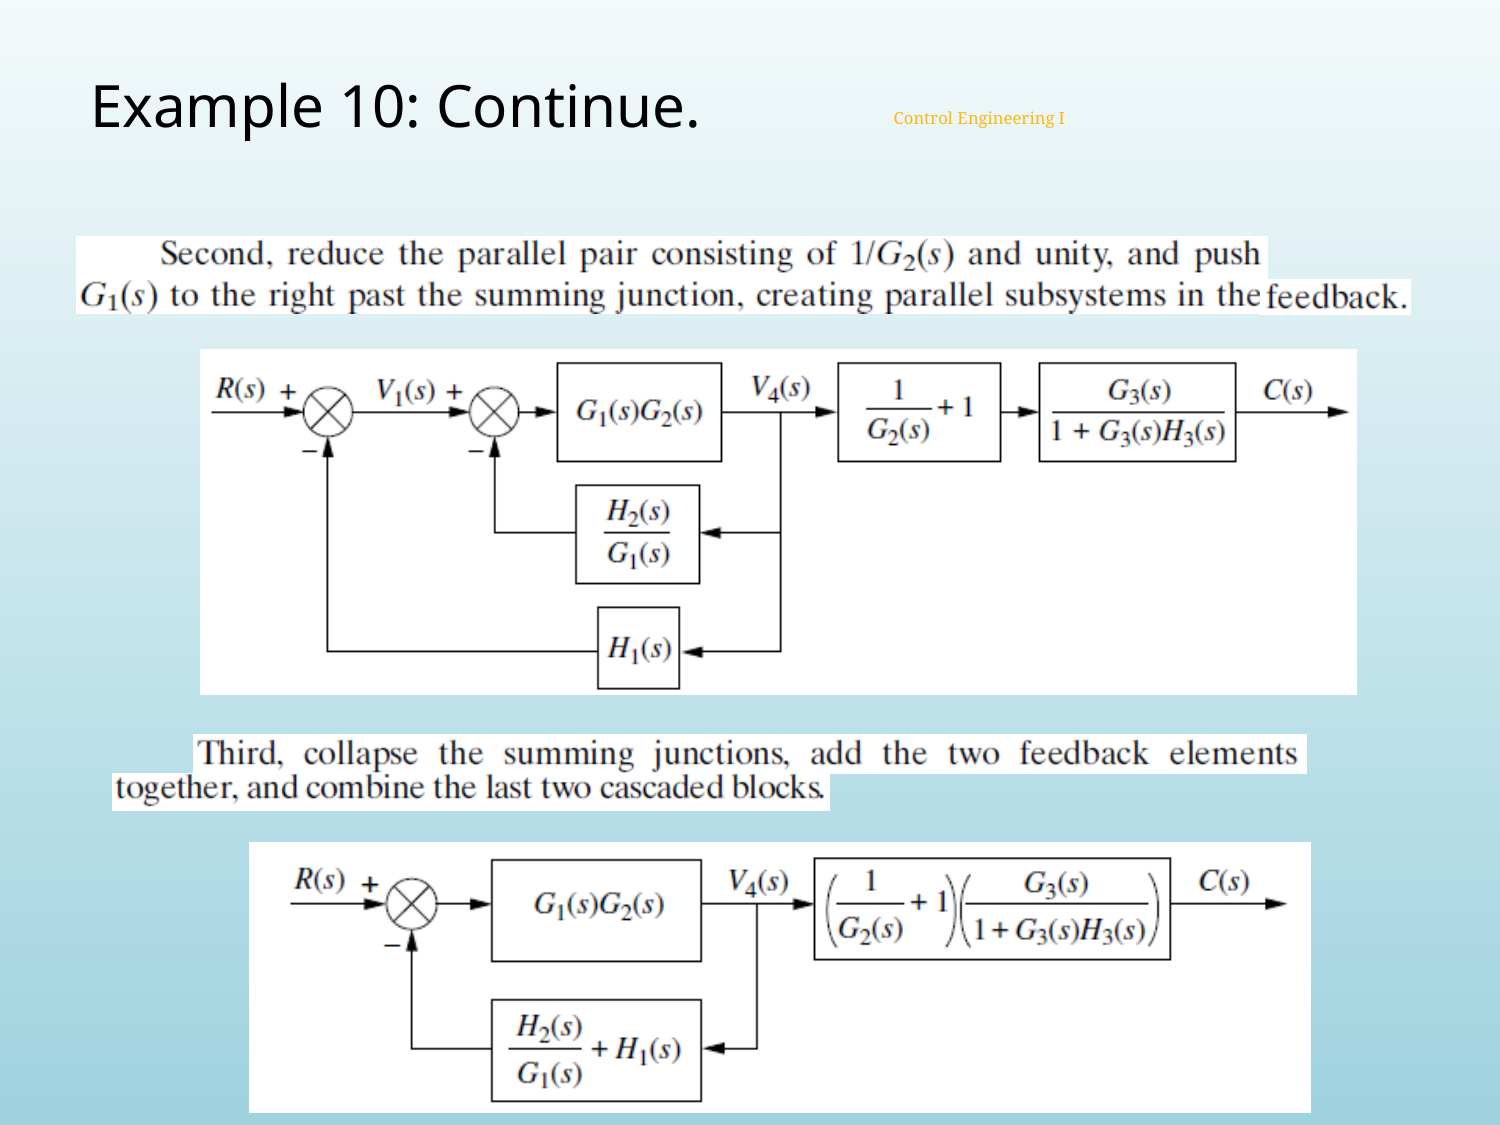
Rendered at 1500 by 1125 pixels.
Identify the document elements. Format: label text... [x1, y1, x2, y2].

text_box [111, 733, 1308, 811]
picture [199, 349, 1357, 696]
picture [249, 842, 1312, 1113]
title Example 10: Continue. [75, 0, 1438, 208]
footer Control Engineering I [862, 100, 1080, 176]
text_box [76, 236, 1412, 315]
